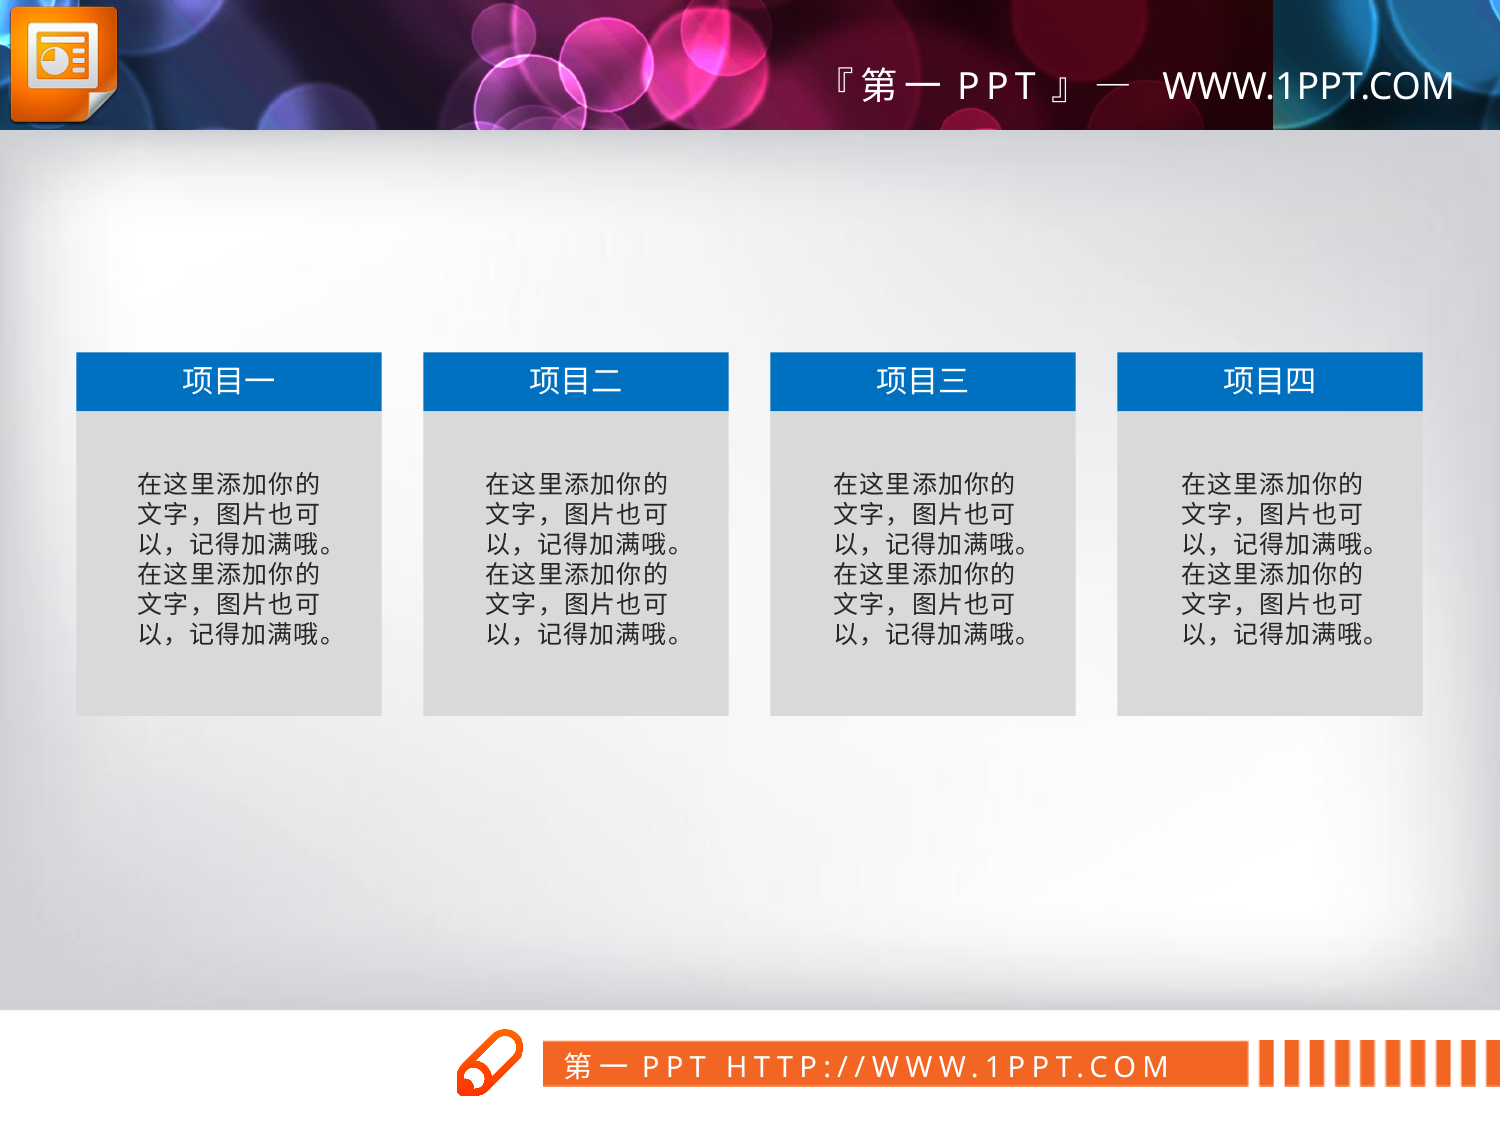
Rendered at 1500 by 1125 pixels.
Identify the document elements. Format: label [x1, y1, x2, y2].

picture [0, 0, 1500, 1012]
text_box [770, 352, 1076, 717]
text_box [76, 352, 382, 717]
picture [543, 1040, 1500, 1087]
text_box [1117, 352, 1423, 717]
text_box [423, 352, 729, 717]
